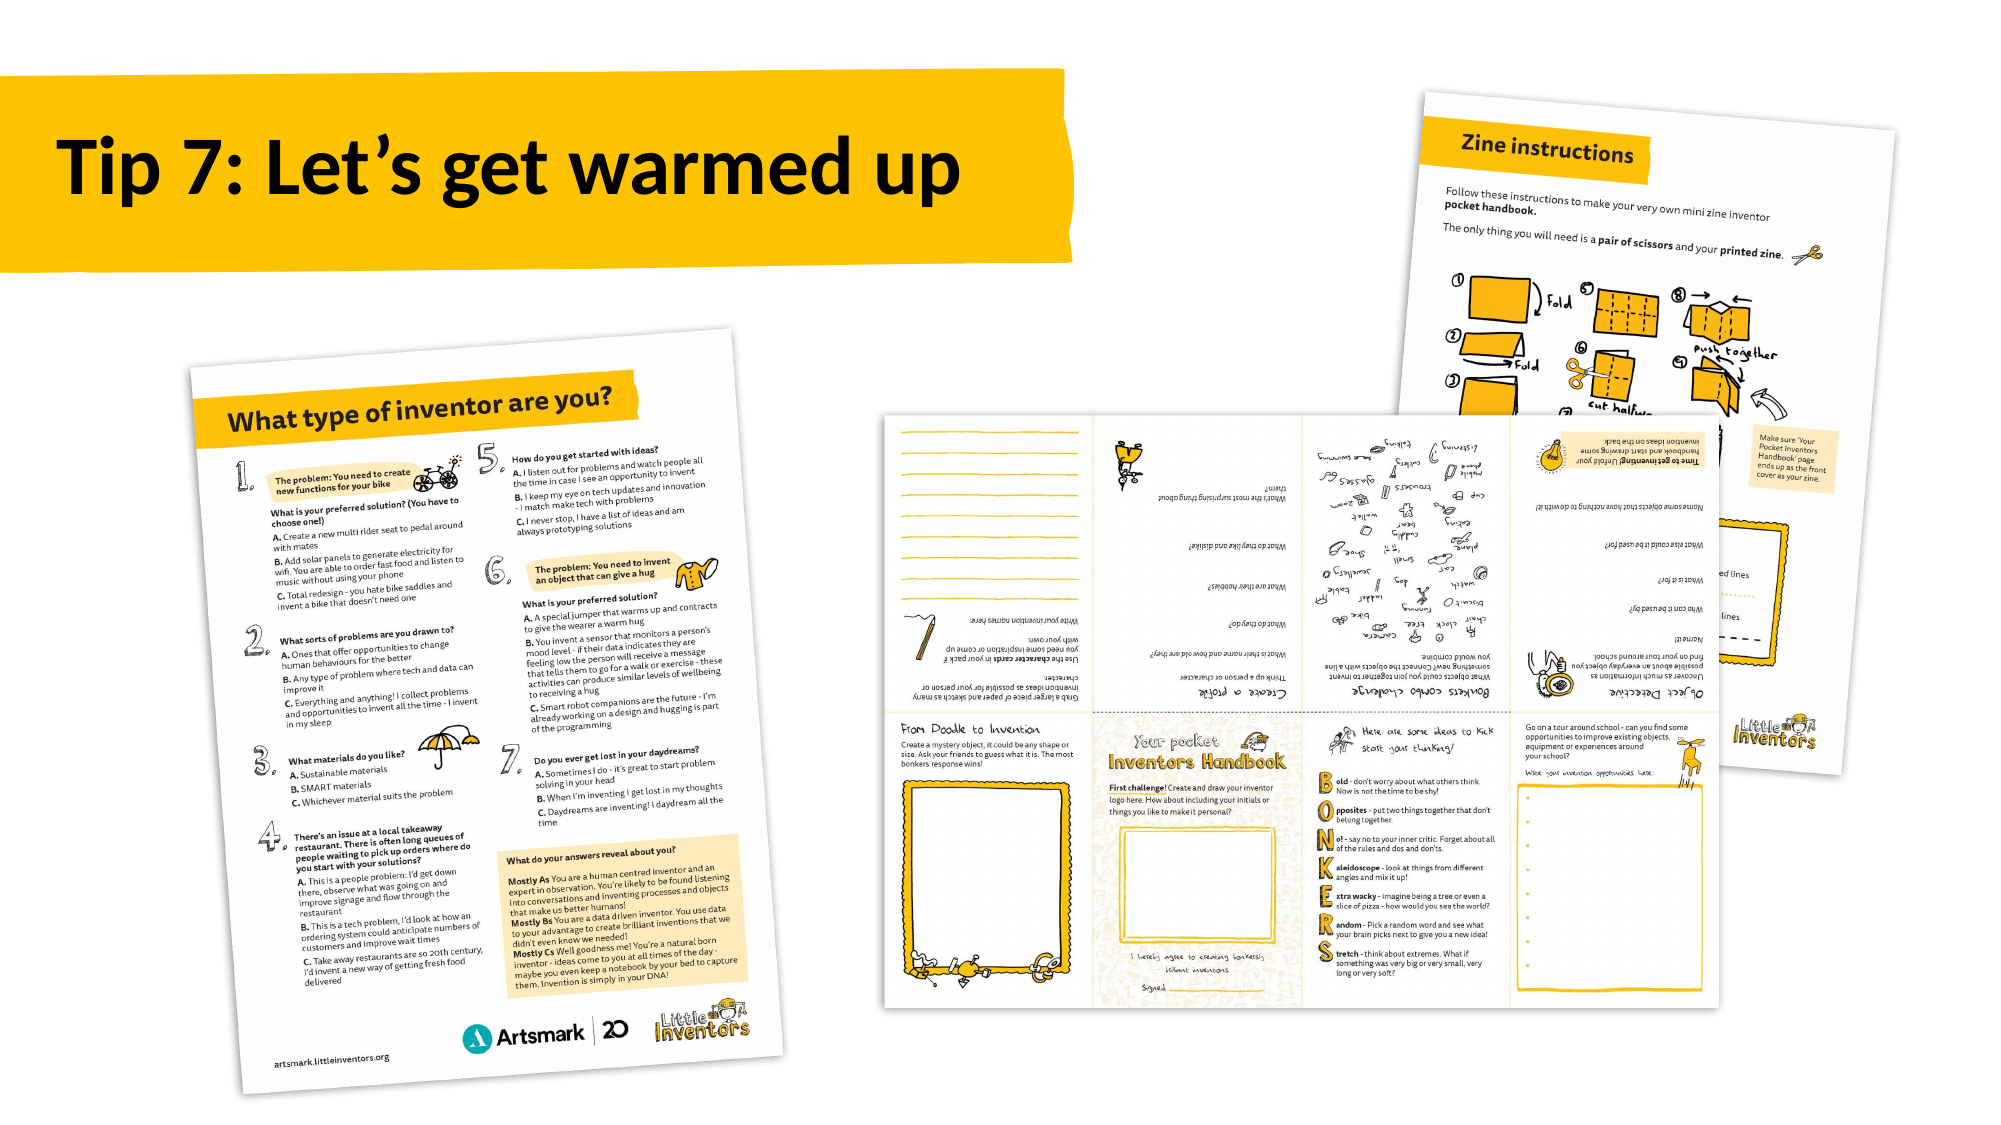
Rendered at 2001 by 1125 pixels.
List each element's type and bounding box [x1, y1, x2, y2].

picture [191, 330, 783, 1093]
picture [883, 92, 1895, 1008]
picture [0, 60, 1082, 277]
